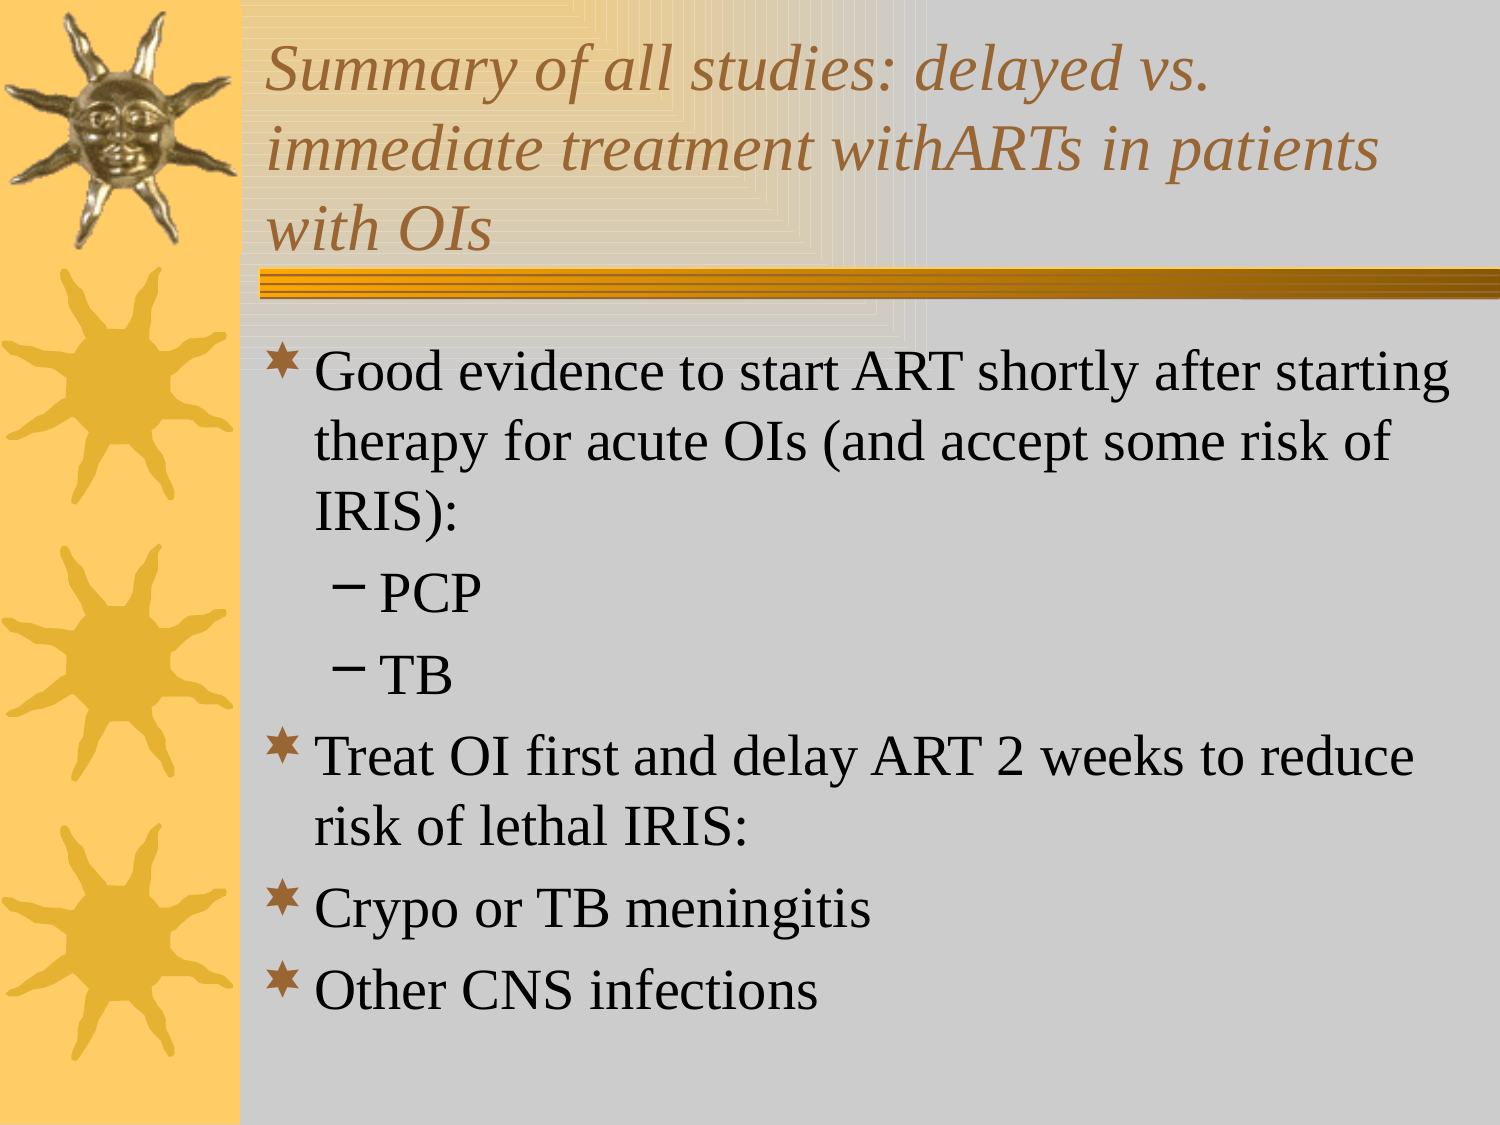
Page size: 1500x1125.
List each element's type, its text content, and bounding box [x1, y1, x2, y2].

title Summary of all studies: delayed vs. immediate treatment withARTs in patients with OIs [250, 49, 1492, 238]
picture [1, 8, 242, 254]
list Good evidence to start ART shortly after starting therapy for acute OIs (and accept some risk of IRIS): PCP TB Treat OI first and delay ART 2 weeks to reduce risk of lethal IRIS: Crypo or TB meningitis Other CNS infections [242, 324, 1494, 1063]
